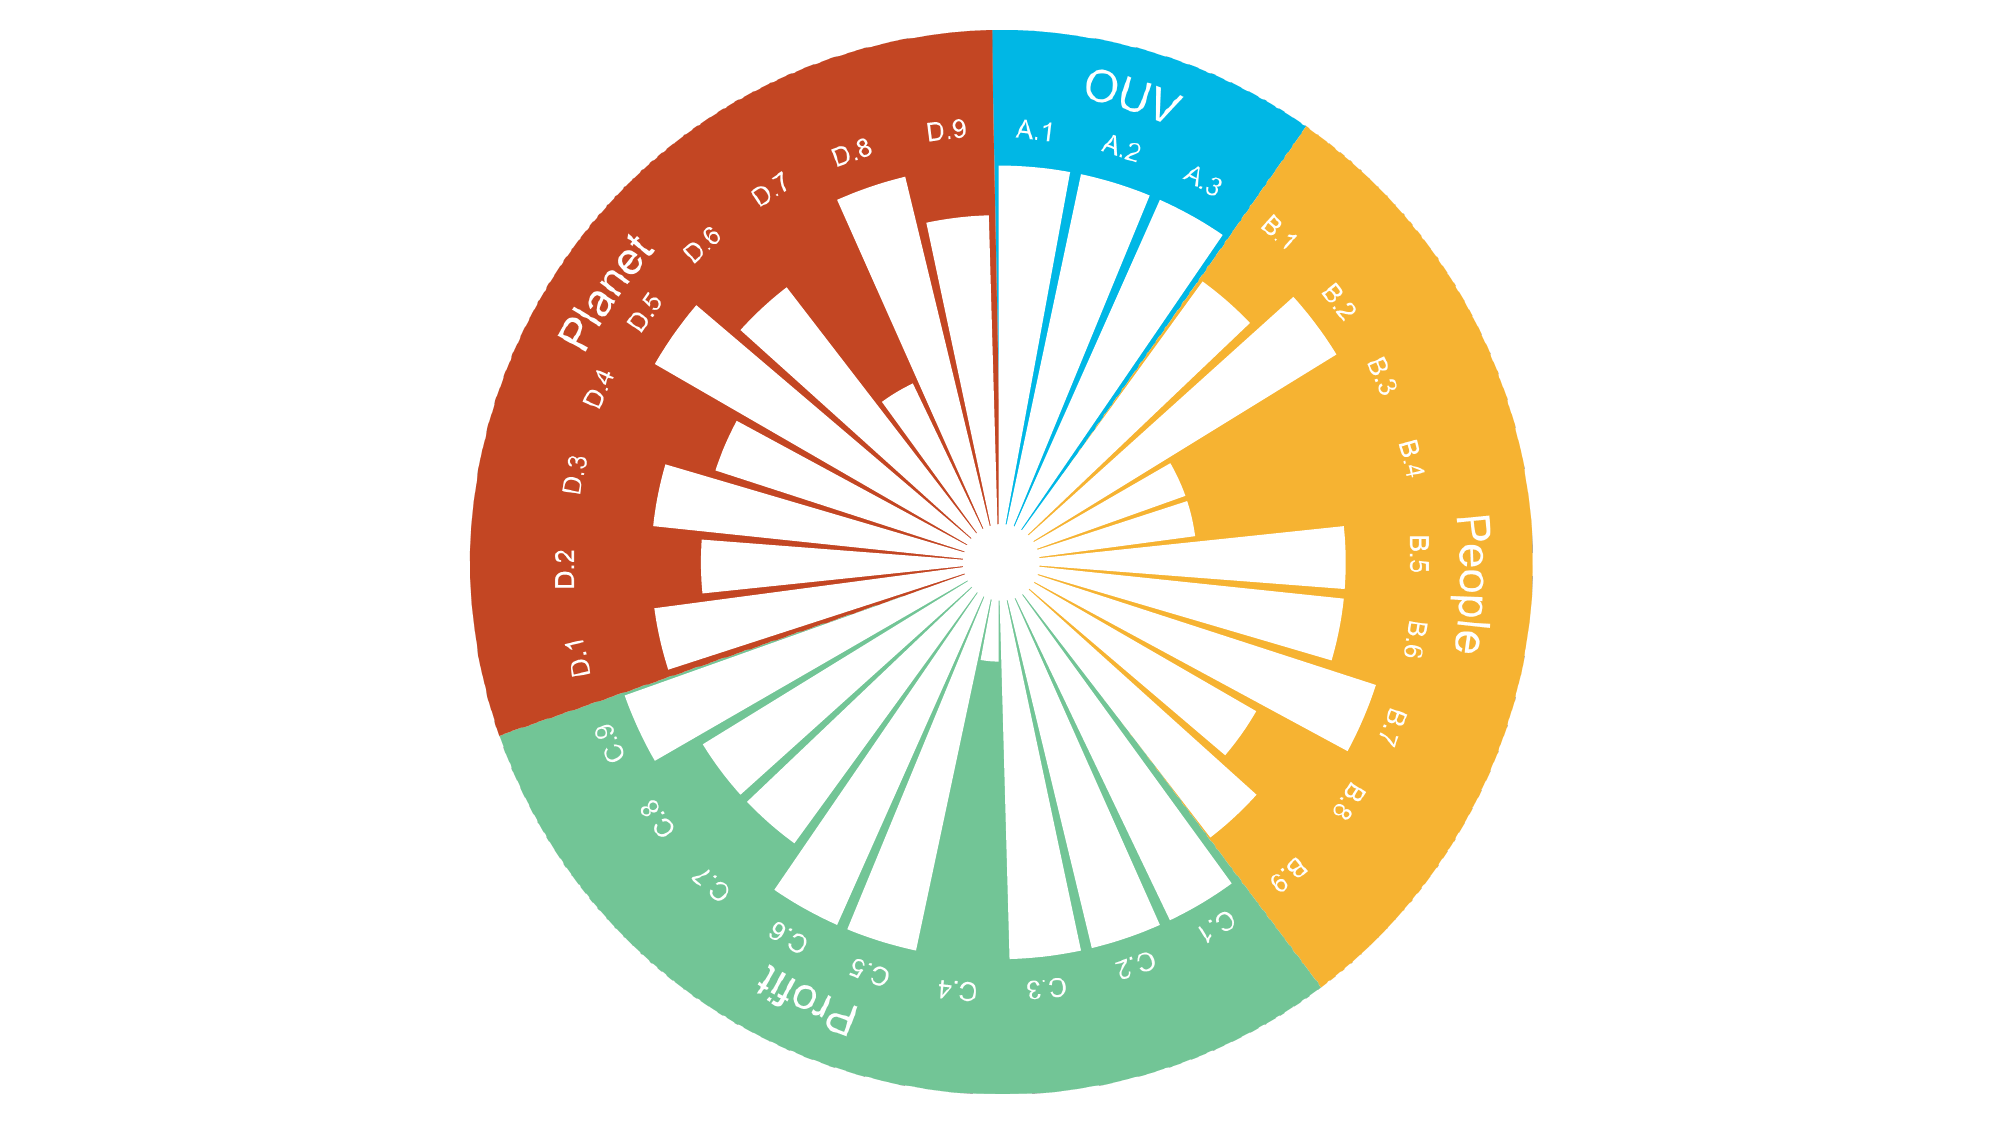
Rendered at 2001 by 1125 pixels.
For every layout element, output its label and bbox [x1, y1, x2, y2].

chart [585, 149, 1412, 976]
picture [1156, 87, 1182, 121]
picture [1111, 136, 1116, 149]
picture [1122, 77, 1150, 111]
picture [1026, 126, 1032, 139]
picture [469, 30, 1533, 1094]
picture [1087, 70, 1117, 102]
picture [1047, 123, 1051, 141]
